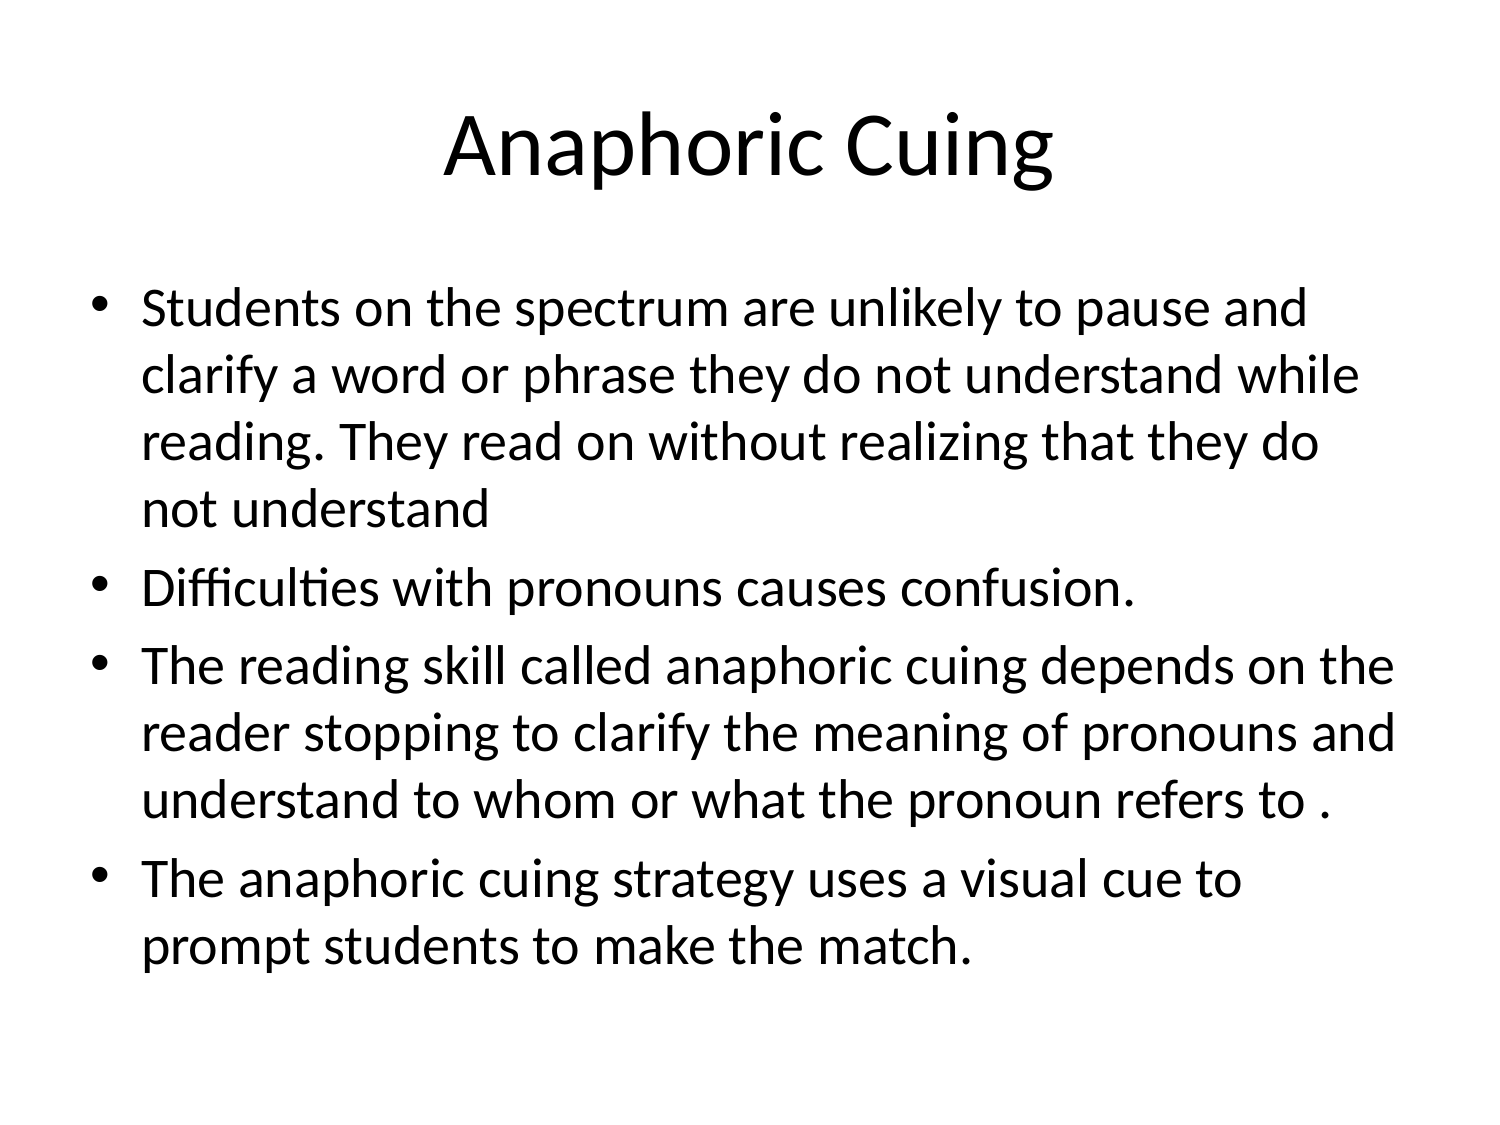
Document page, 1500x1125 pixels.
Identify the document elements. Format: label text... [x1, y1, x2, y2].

list Students on the spectrum are unlikely to pause and clarify a word or phrase they do not understand while reading. They read on without realizing that they do not understand Difficulties with pronouns causes confusion. The reading skill called anaphoric cuing depends on the reader stopping to clarify the meaning of pronouns and understand to whom or what the pronoun refers to . The anaphoric cuing strategy uses a visual cue to prompt students to make the match. [75, 262, 1425, 1005]
title Anaphoric Cuing [75, 45, 1425, 233]
